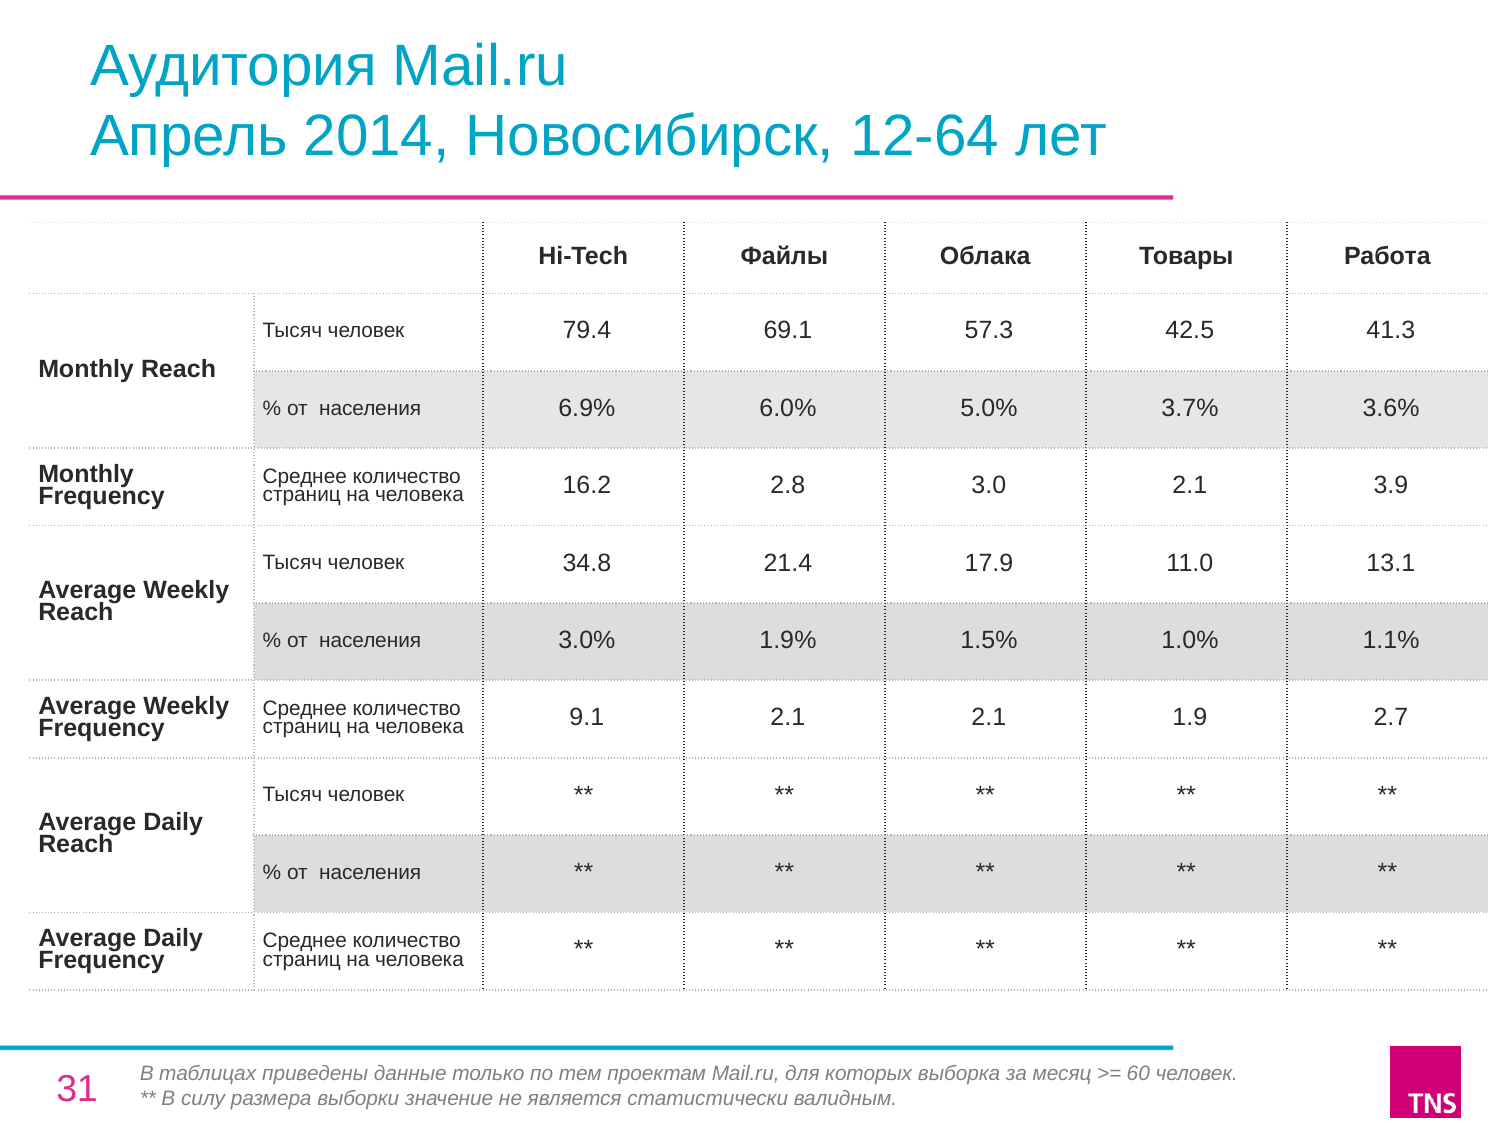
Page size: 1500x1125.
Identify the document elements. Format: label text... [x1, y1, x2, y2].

table_cell ** [1086, 912, 1287, 990]
table_cell Monthly Frequency [29, 448, 254, 526]
table_cell 5.0% [885, 371, 1086, 448]
table_cell ** [1287, 912, 1488, 990]
table_cell ** [684, 835, 885, 912]
table_cell % от населения [254, 603, 483, 680]
text_box В таблицах приведены данные только по тем проектам Mail.ru, для которых выборка за месяц >= 60 человек. ** В силу размера выборки значение не является статистически валидным. [124, 1052, 1463, 1117]
table_cell ** [483, 835, 684, 912]
table_cell ** [483, 912, 684, 990]
table_header Облака [885, 223, 1086, 294]
table_cell Тысяч человек [254, 758, 483, 835]
table_cell 2.7 [1287, 680, 1488, 758]
table_cell 1.9% [684, 603, 885, 680]
table_cell 42.5 [1086, 294, 1287, 371]
table_cell 9.1 [483, 680, 684, 758]
table_cell 6.0% [684, 371, 885, 448]
table_cell 1.9 [1086, 680, 1287, 758]
table_cell ** [1287, 835, 1488, 912]
table_cell % от населения [254, 835, 483, 912]
table_cell 21.4 [684, 526, 885, 603]
table_header Работа [1287, 223, 1488, 294]
table_cell 3.7% [1086, 371, 1287, 448]
table_cell 1.1% [1287, 603, 1488, 680]
table_cell ** [1086, 835, 1287, 912]
table_header [29, 223, 483, 294]
title Аудитория Mail.ru Апрель 2014, Новосибирск, 12-64 лет [74, 8, 1476, 187]
table_cell Среднее количество страниц на человека [254, 680, 483, 758]
table_header Файлы [684, 223, 885, 294]
table_cell 6.9% [483, 371, 684, 448]
picture [0, 0, 1500, 1125]
table_cell 11.0 [1086, 526, 1287, 603]
table_cell % от населения [254, 371, 483, 448]
table_cell ** [885, 758, 1086, 835]
table_cell Тысяч человек [254, 526, 483, 603]
table_cell ** [1287, 758, 1488, 835]
table_cell 3.6% [1287, 371, 1488, 448]
table_cell 17.9 [885, 526, 1086, 603]
table_cell 69.1 [684, 294, 885, 371]
slide_number 31 [40, 1055, 392, 1125]
table_cell ** [684, 912, 885, 990]
table_cell Среднее количество страниц на человека [254, 448, 483, 526]
table_cell 13.1 [1287, 526, 1488, 603]
table_cell 1.0% [1086, 603, 1287, 680]
table_cell 2.1 [885, 680, 1086, 758]
table_cell 3.0% [483, 603, 684, 680]
table_cell 57.3 [885, 294, 1086, 371]
table_cell ** [885, 835, 1086, 912]
table_cell ** [684, 758, 885, 835]
table_cell ** [885, 912, 1086, 990]
table_cell 41.3 [1287, 294, 1488, 371]
table_cell 1.5% [885, 603, 1086, 680]
table_cell Average Weekly Frequency [29, 680, 254, 758]
table_cell 2.8 [684, 448, 885, 526]
table_cell Среднее количество страниц на человека [254, 912, 483, 990]
table_cell Average Daily Frequency [29, 912, 254, 990]
table_cell 3.9 [1287, 448, 1488, 526]
table_cell 16.2 [483, 448, 684, 526]
table_cell 2.1 [684, 680, 885, 758]
table_cell Тысяч человек [254, 294, 483, 371]
table_cell 2.1 [1086, 448, 1287, 526]
table_cell Average Daily Reach [29, 758, 254, 912]
table_header Hi-Tech [483, 223, 684, 294]
table_cell 79.4 [483, 294, 684, 371]
table_cell Monthly Reach [29, 294, 254, 448]
table_header Товары [1086, 223, 1287, 294]
table_cell ** [483, 758, 684, 835]
table_cell ** [1086, 758, 1287, 835]
table_cell 34.8 [483, 526, 684, 603]
table_cell 3.0 [885, 448, 1086, 526]
table_cell Average Weekly Reach [29, 526, 254, 680]
